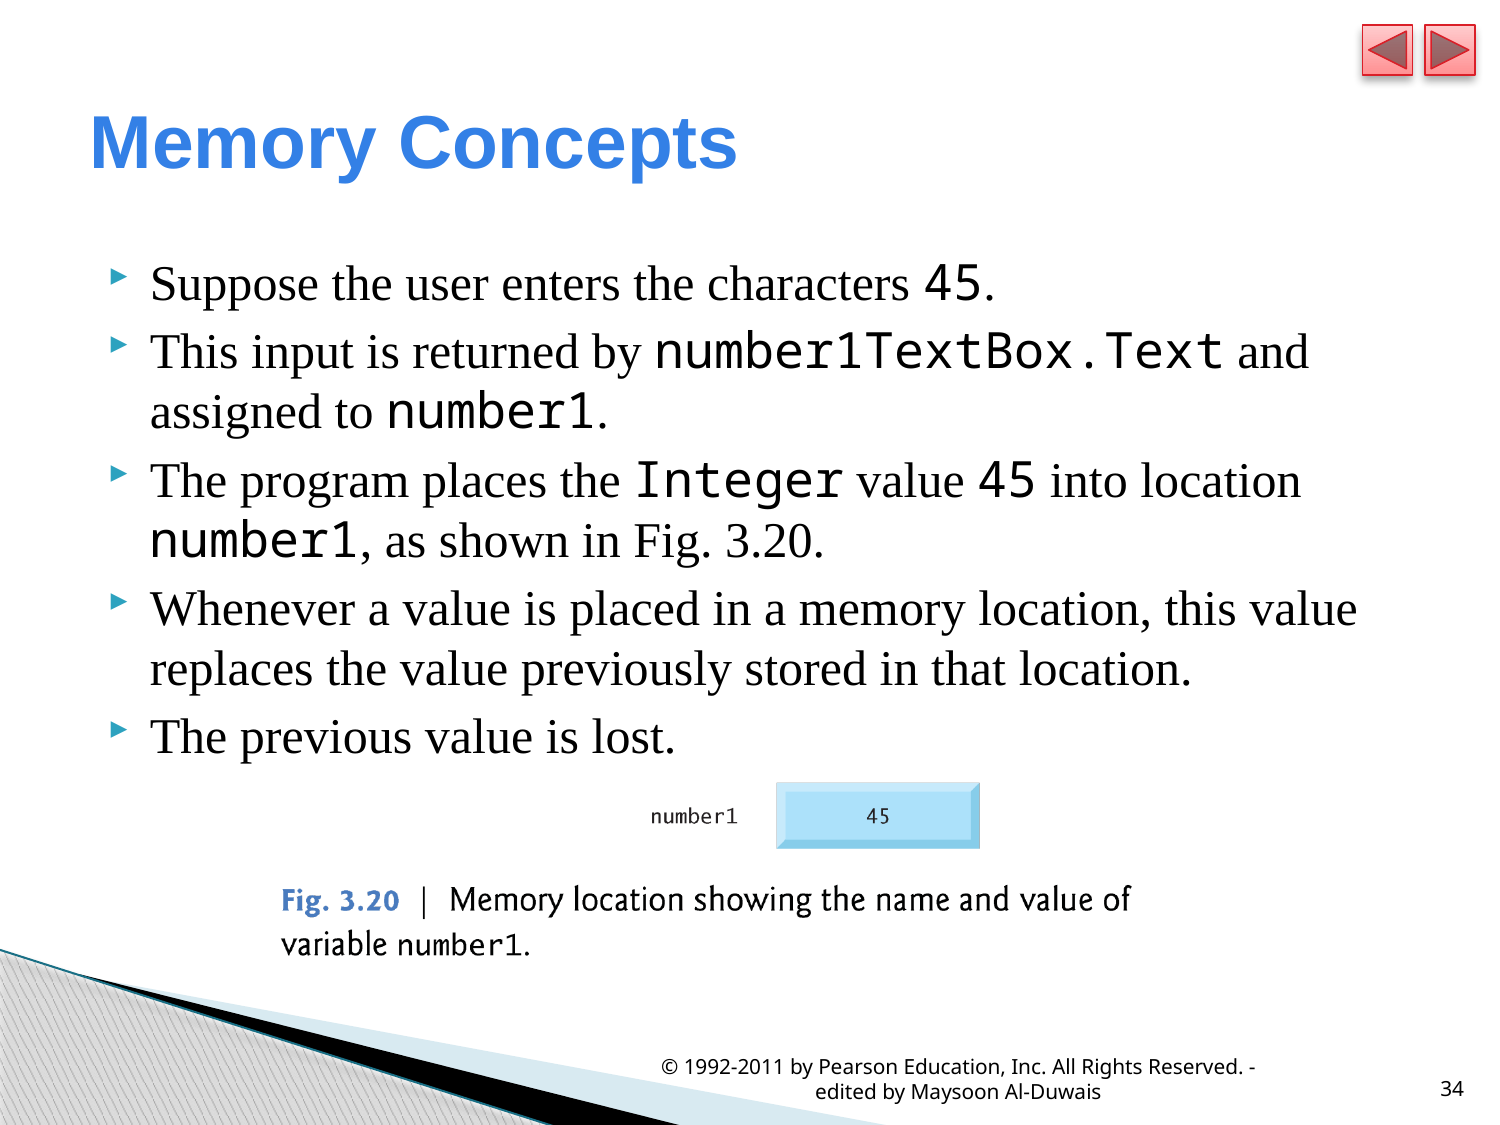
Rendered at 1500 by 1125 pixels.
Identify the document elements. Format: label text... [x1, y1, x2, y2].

title Memory Concepts [75, 45, 1425, 233]
list Suppose the user enters the characters 45. This input is returned by number1TextBox.Text and assigned to number1. The program places the Integer value 45 into location number1, as shown in Fig. 3.20. Whenever a value is placed in a memory location, this value replaces the value previously stored in that location. The previous value is lost. [74, 242, 1426, 986]
footer © 1992-2011 by Pearson Education, Inc. All Rights Reserved. - edited by Maysoon Al-Duwais [612, 1051, 1305, 1112]
picture [262, 774, 1151, 976]
slide_number 34 [1418, 1051, 1479, 1112]
